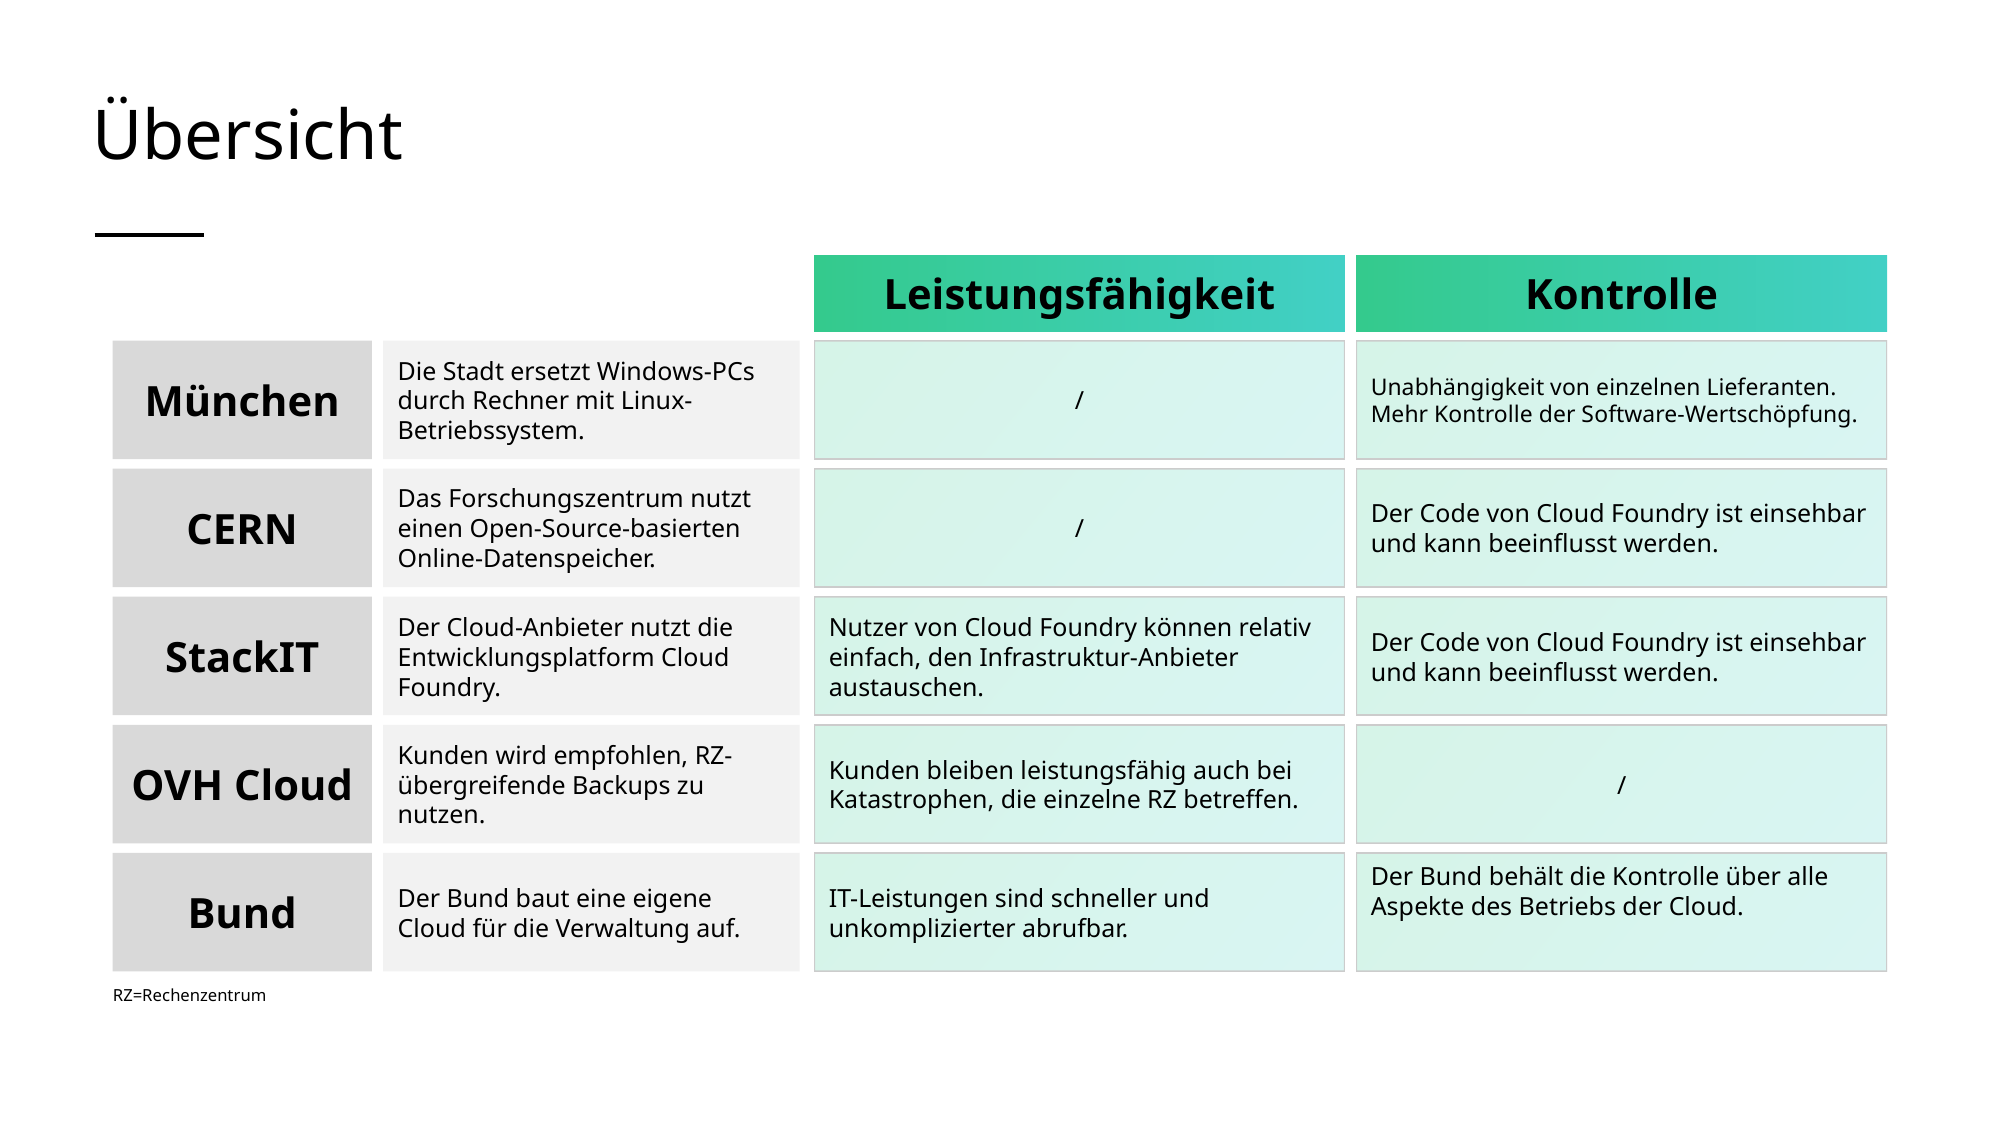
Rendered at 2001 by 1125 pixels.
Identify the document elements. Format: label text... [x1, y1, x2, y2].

title Übersicht [77, 67, 1803, 197]
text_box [112, 254, 1888, 1013]
